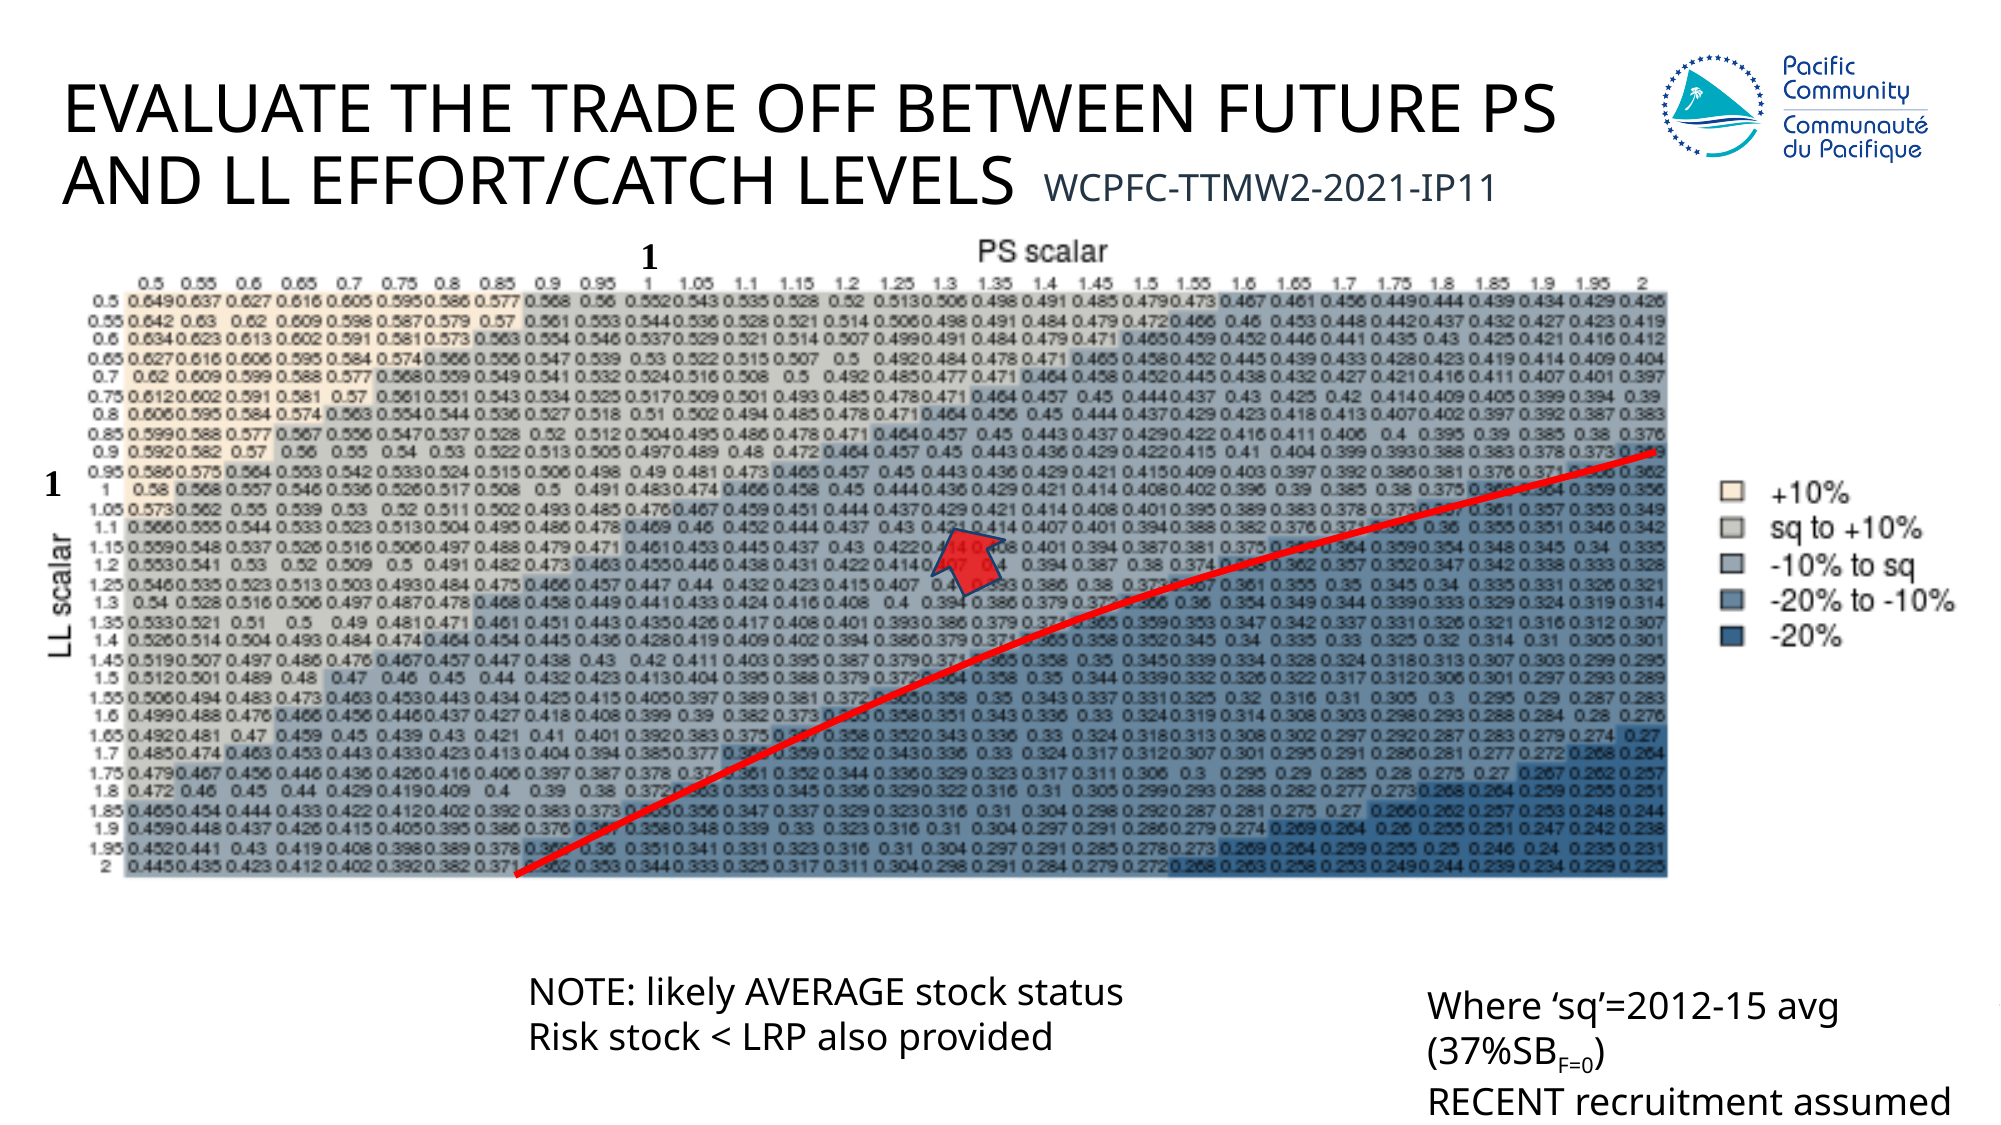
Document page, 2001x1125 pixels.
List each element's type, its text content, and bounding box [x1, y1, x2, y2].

text_box NOTE: likely AVERAGE stock status Risk stock < LRP also provided [513, 960, 1292, 1066]
text_box Where ‘sq’=2012-15 avg (37%SBF=0) RECENT recruitment assumed [1412, 974, 1996, 1125]
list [14, 205, 1996, 937]
text_box Evaluate the trade off between future ps and LL effort/catch levels [47, 67, 1623, 205]
picture [1661, 54, 1928, 163]
text_box WCPFC-TTMW2-2021-IP11 [1028, 156, 1515, 205]
